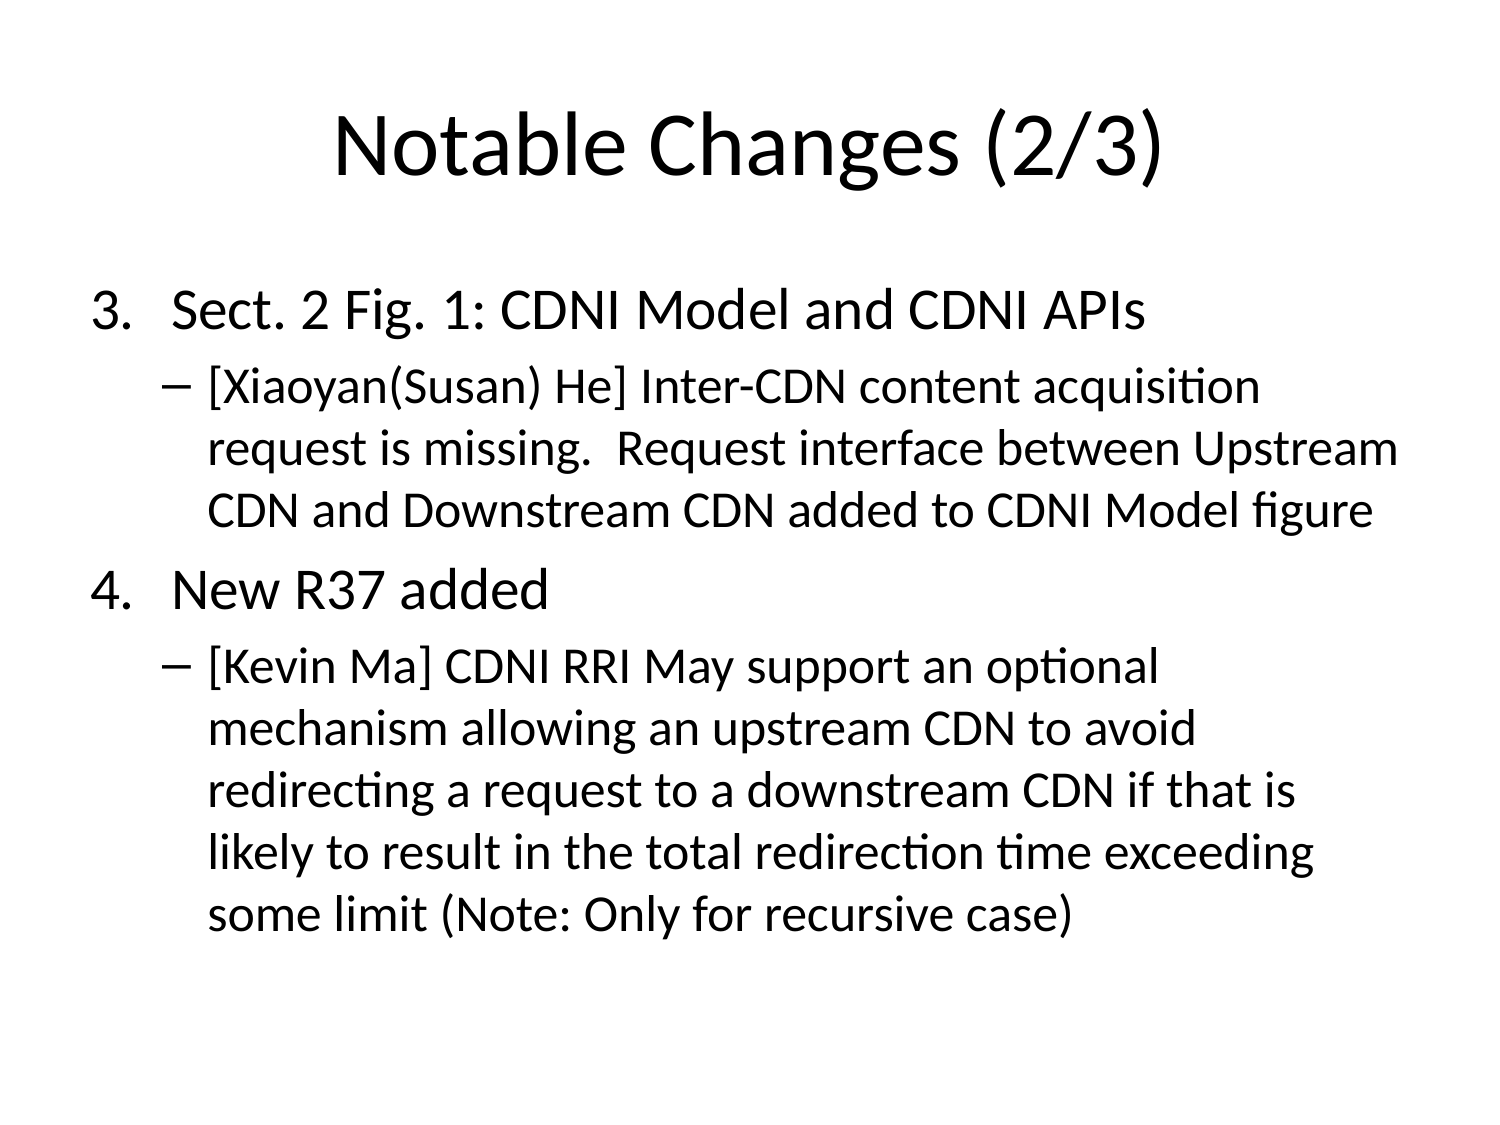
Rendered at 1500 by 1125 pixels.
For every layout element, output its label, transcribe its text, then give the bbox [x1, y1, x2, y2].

list Sect. 2 Fig. 1: CDNI Model and CDNI APIs [Xiaoyan(Susan) He] Inter-CDN content acquisition request is missing. Request interface between Upstream CDN and Downstream CDN added to CDNI Model figure New R37 added [Kevin Ma] CDNI RRI May support an optional mechanism allowing an upstream CDN to avoid redirecting a request to a downstream CDN if that is likely to result in the total redirection time exceeding some limit (Note: Only for recursive case) [75, 262, 1425, 1005]
title Notable Changes (2/3) [75, 45, 1425, 233]
